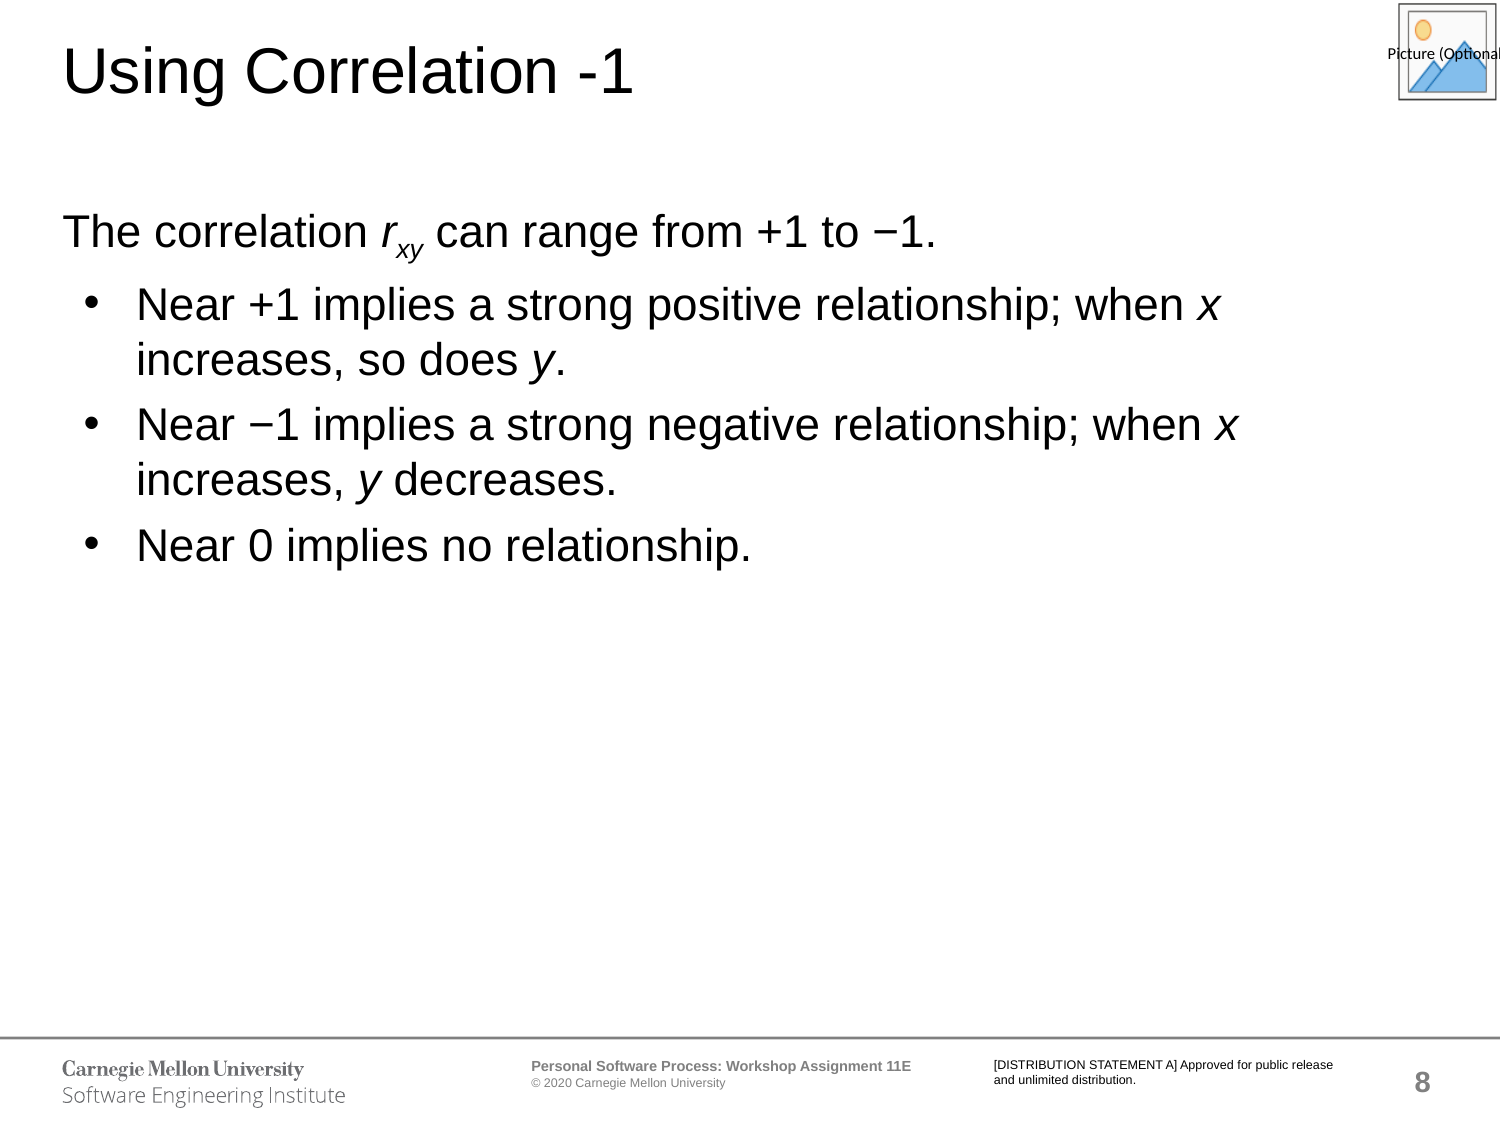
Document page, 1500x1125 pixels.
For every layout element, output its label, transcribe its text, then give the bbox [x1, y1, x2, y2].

list The correlation rxy can range from +1 to −1. Near +1 implies a strong positive relationship; when x increases, so does y. Near −1 implies a strong negative relationship; when x increases, y decreases. Near 0 implies no relationship. [62, 201, 1431, 1000]
picture [1394, 0, 1500, 105]
title Using Correlation -1 [62, 37, 1338, 182]
